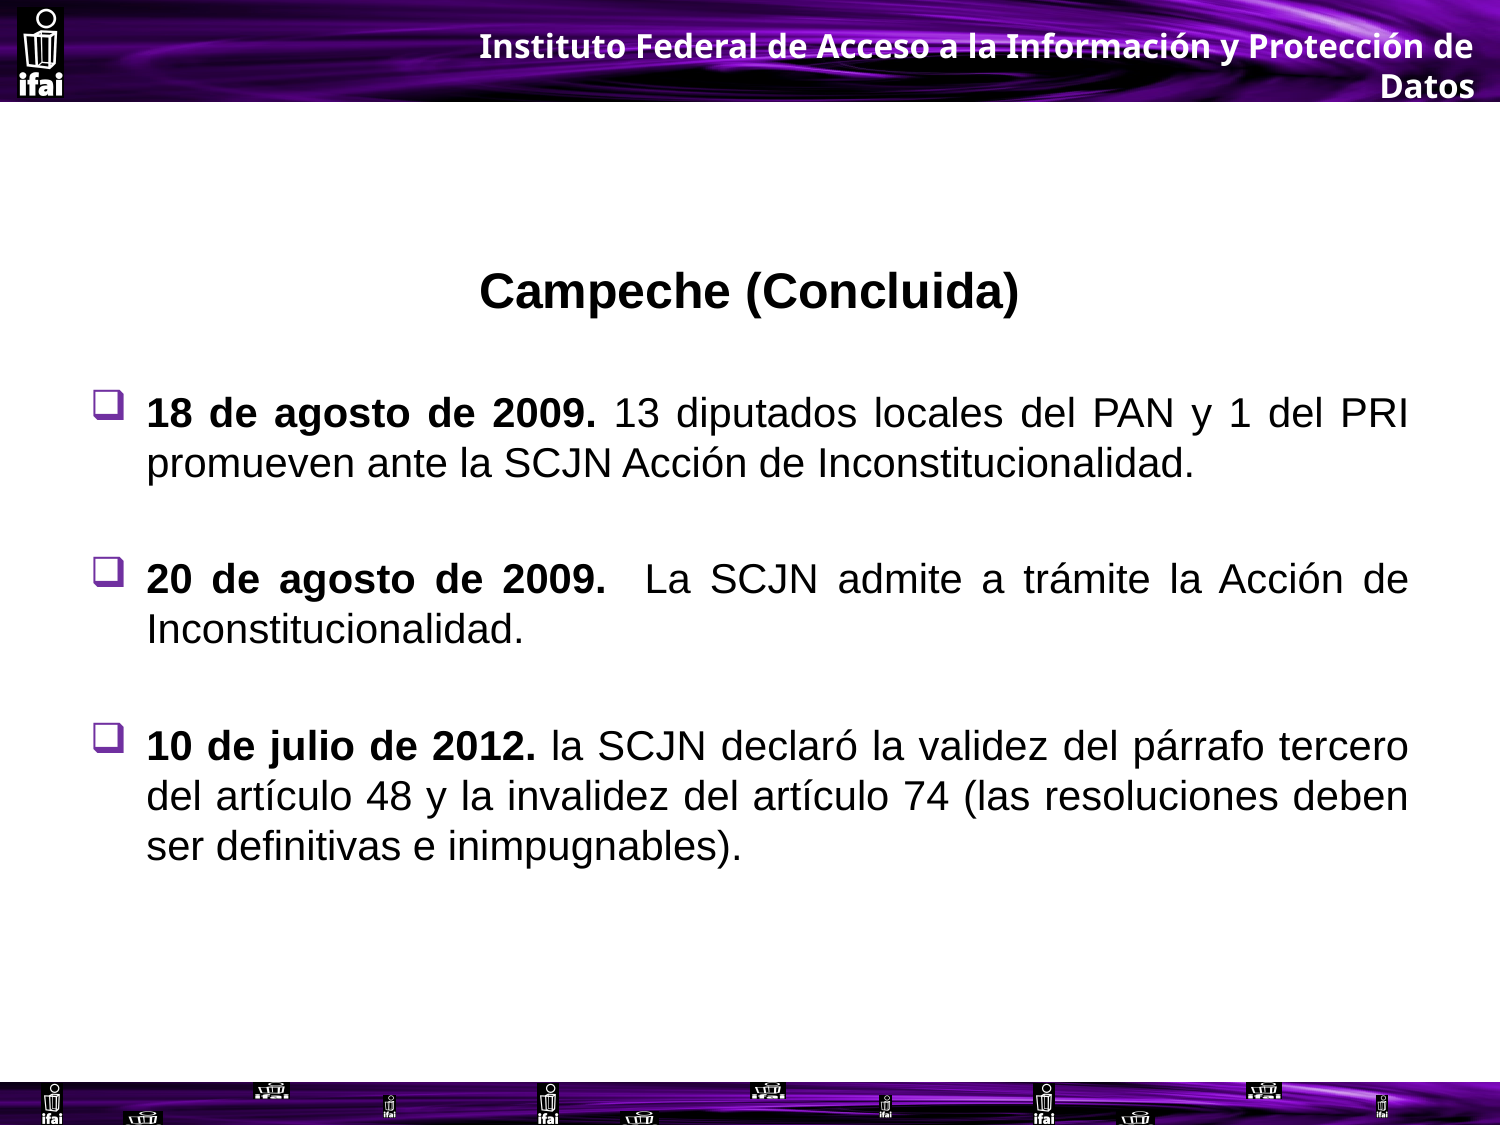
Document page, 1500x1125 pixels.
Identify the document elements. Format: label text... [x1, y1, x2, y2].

picture [0, 1082, 1500, 1125]
list Campeche (Concluida) 18 de agosto de 2009. 13 diputados locales del PAN y 1 del PRI promueven ante la SCJN Acción de Inconstitucionalidad. 20 de agosto de 2009. La SCJN admite a trámite la Acción de Inconstitucionalidad. 10 de julio de 2012. la SCJN declaró la validez del párrafo tercero del artículo 48 y la invalidez del artículo 74 (las resoluciones deben ser definitivas e inimpugnables). [74, 251, 1426, 910]
picture [0, 0, 1500, 102]
